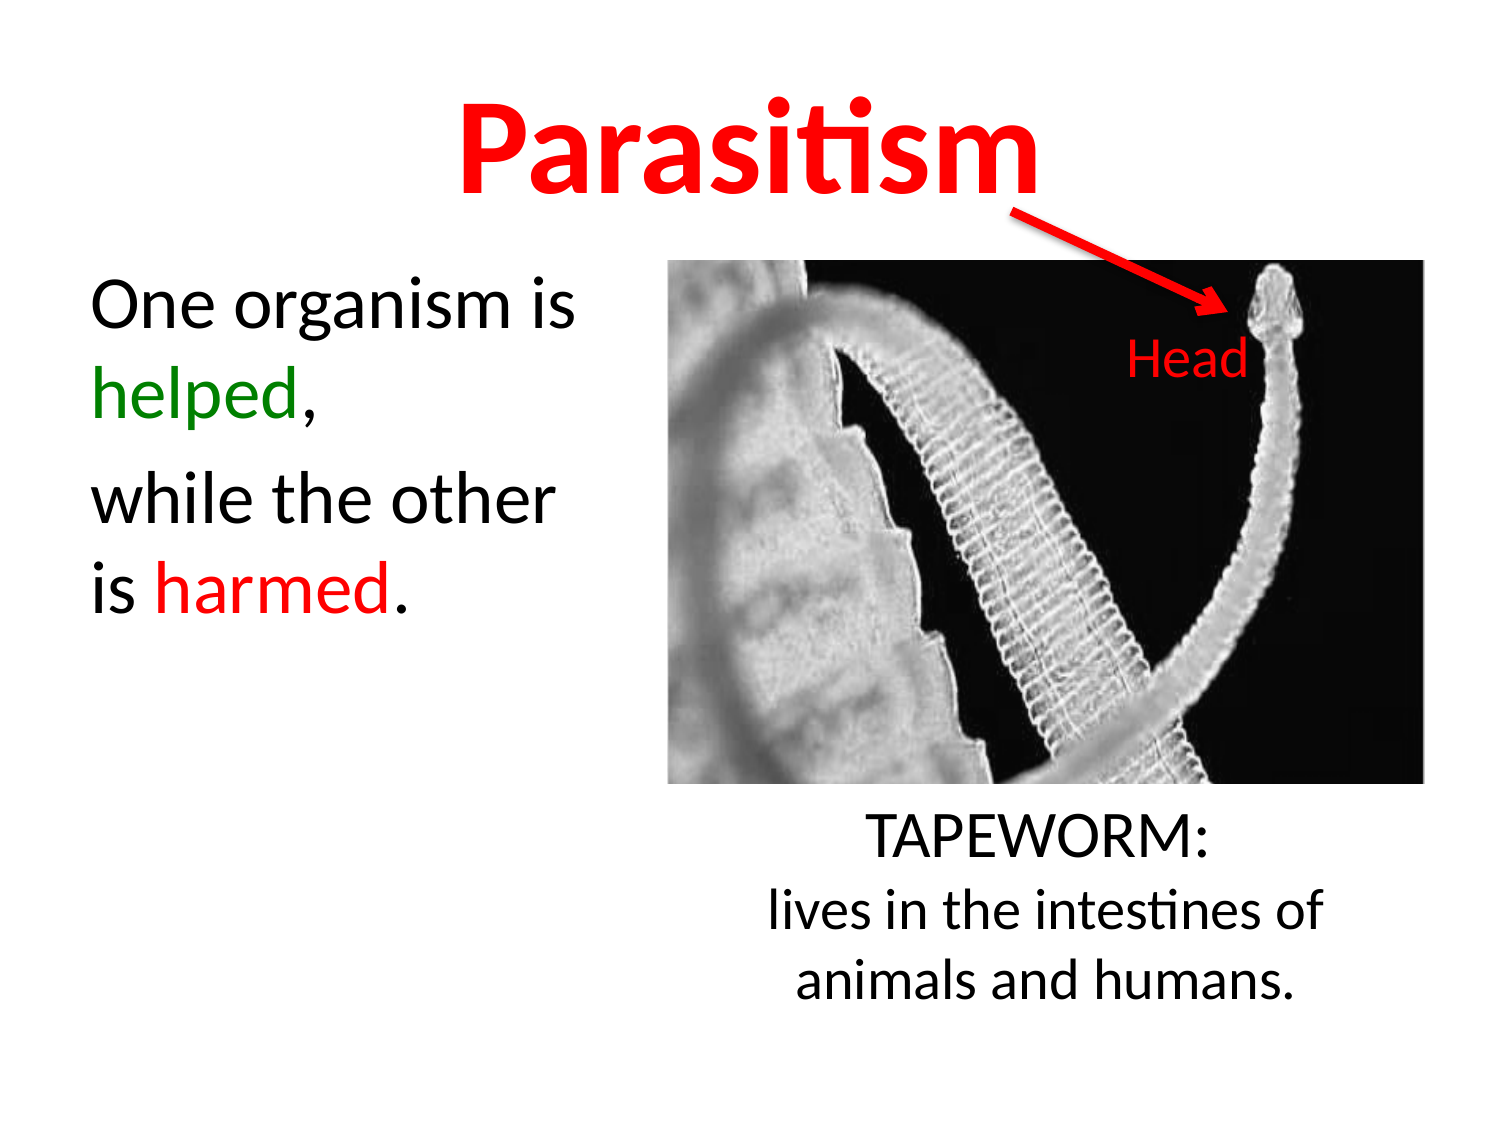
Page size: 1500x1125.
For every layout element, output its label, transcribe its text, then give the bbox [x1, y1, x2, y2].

list One organism is helped, while the other is harmed. [75, 180, 598, 784]
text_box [1011, 210, 1229, 313]
text_box TAPEWORM: lives in the intestines of animals and humans. [667, 791, 1425, 1019]
picture [666, 260, 1426, 785]
title Parasitism [75, 45, 1425, 233]
